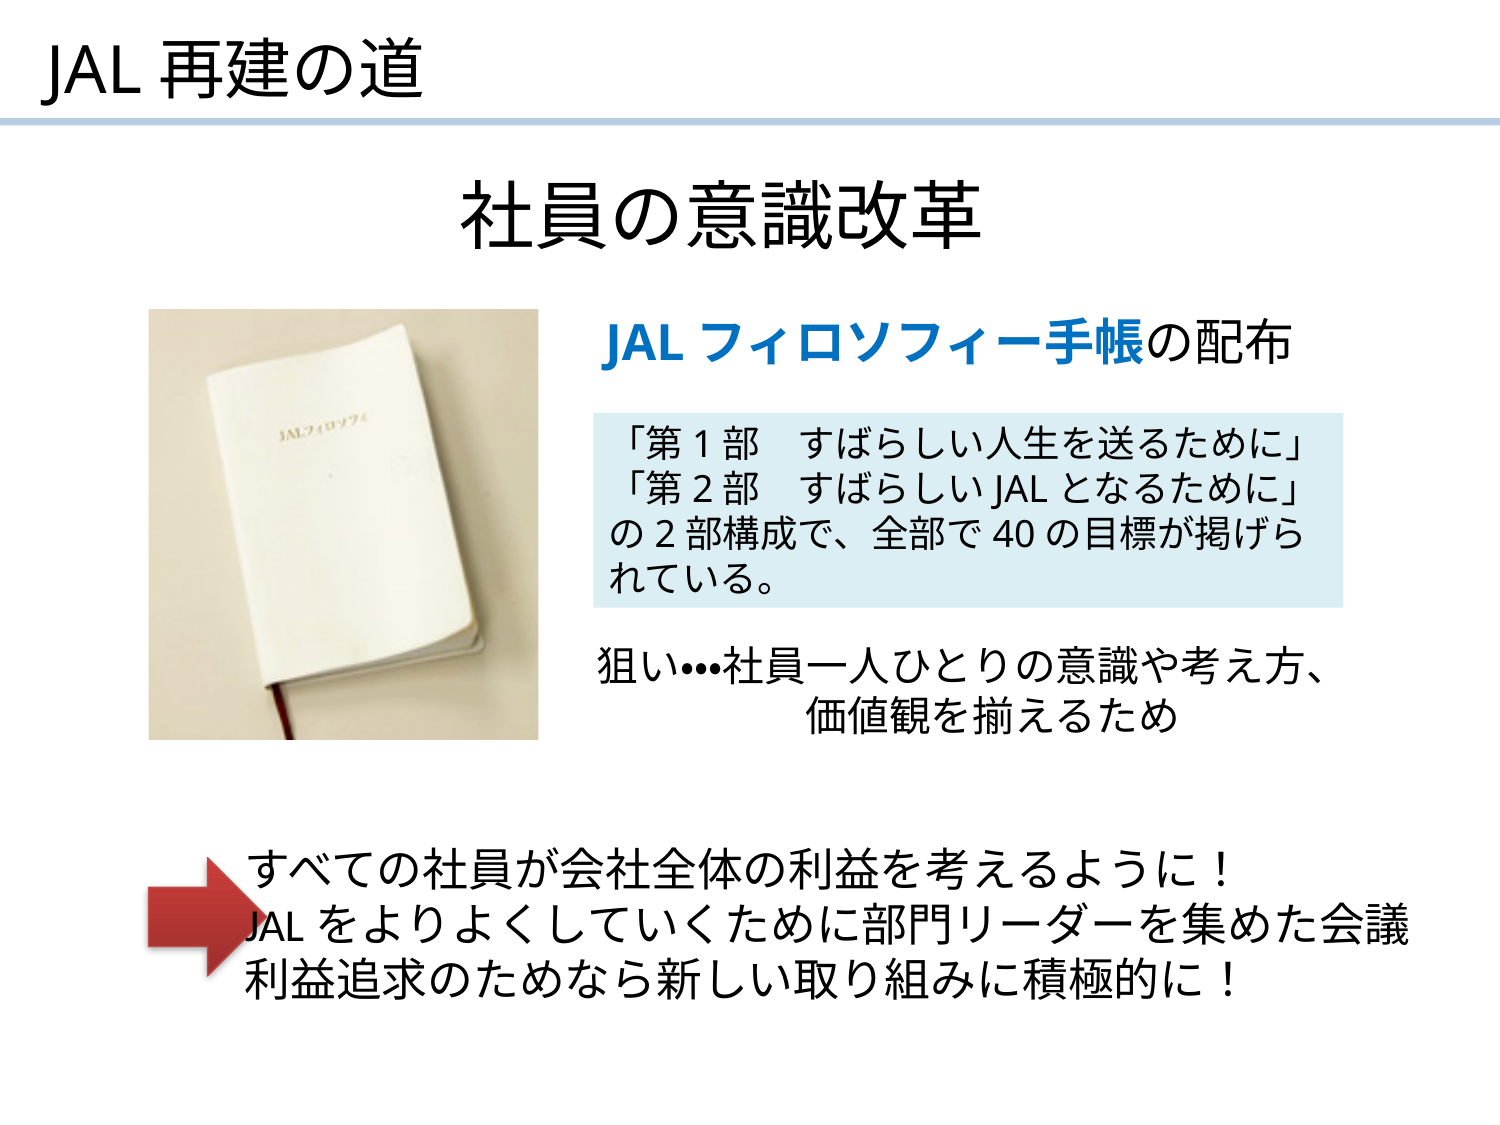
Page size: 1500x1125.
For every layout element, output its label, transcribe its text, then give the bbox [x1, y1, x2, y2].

text_box 社員の意識改革 [444, 160, 1000, 266]
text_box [148, 302, 1356, 799]
text_box [147, 857, 230, 977]
text_box JAL再建の道 [31, 19, 441, 114]
text_box [0, 116, 1500, 127]
text_box すべての社員が会社全体の利益を考えるように！ JALをよりよくしていくために部門リーダーを集めた会議 利益追求のためなら新しい取り組みに積極的に！ [230, 833, 1426, 1014]
